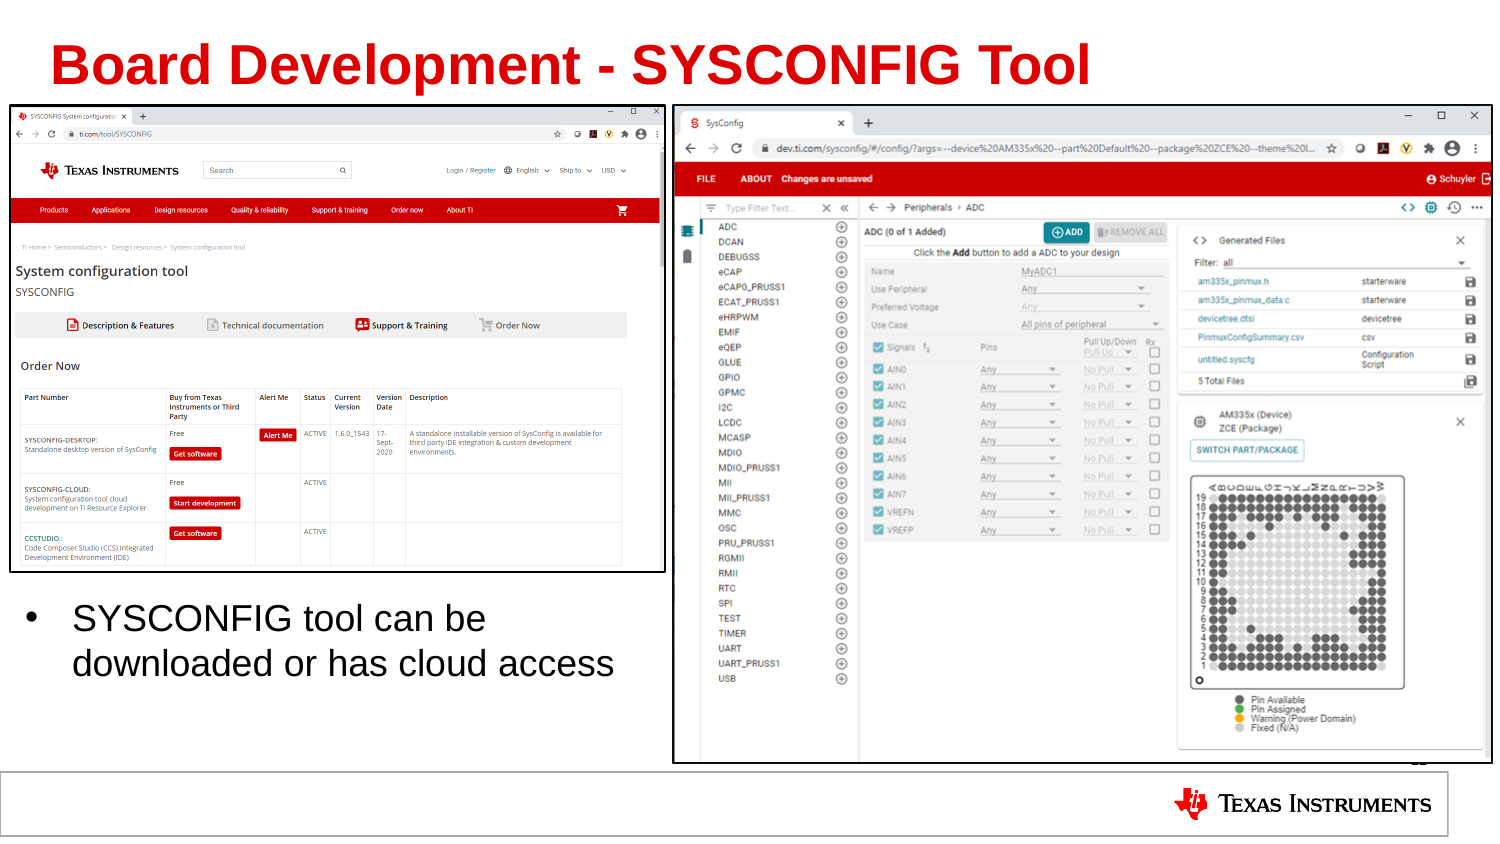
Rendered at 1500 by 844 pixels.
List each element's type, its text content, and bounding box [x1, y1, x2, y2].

text_box SYSCONFIG tool can be downloaded or has cloud access [10, 586, 667, 692]
picture [672, 103, 1493, 764]
picture [1174, 788, 1431, 820]
title Board Development - SYSCONFIG Tool [37, 17, 1426, 107]
picture [10, 106, 665, 572]
